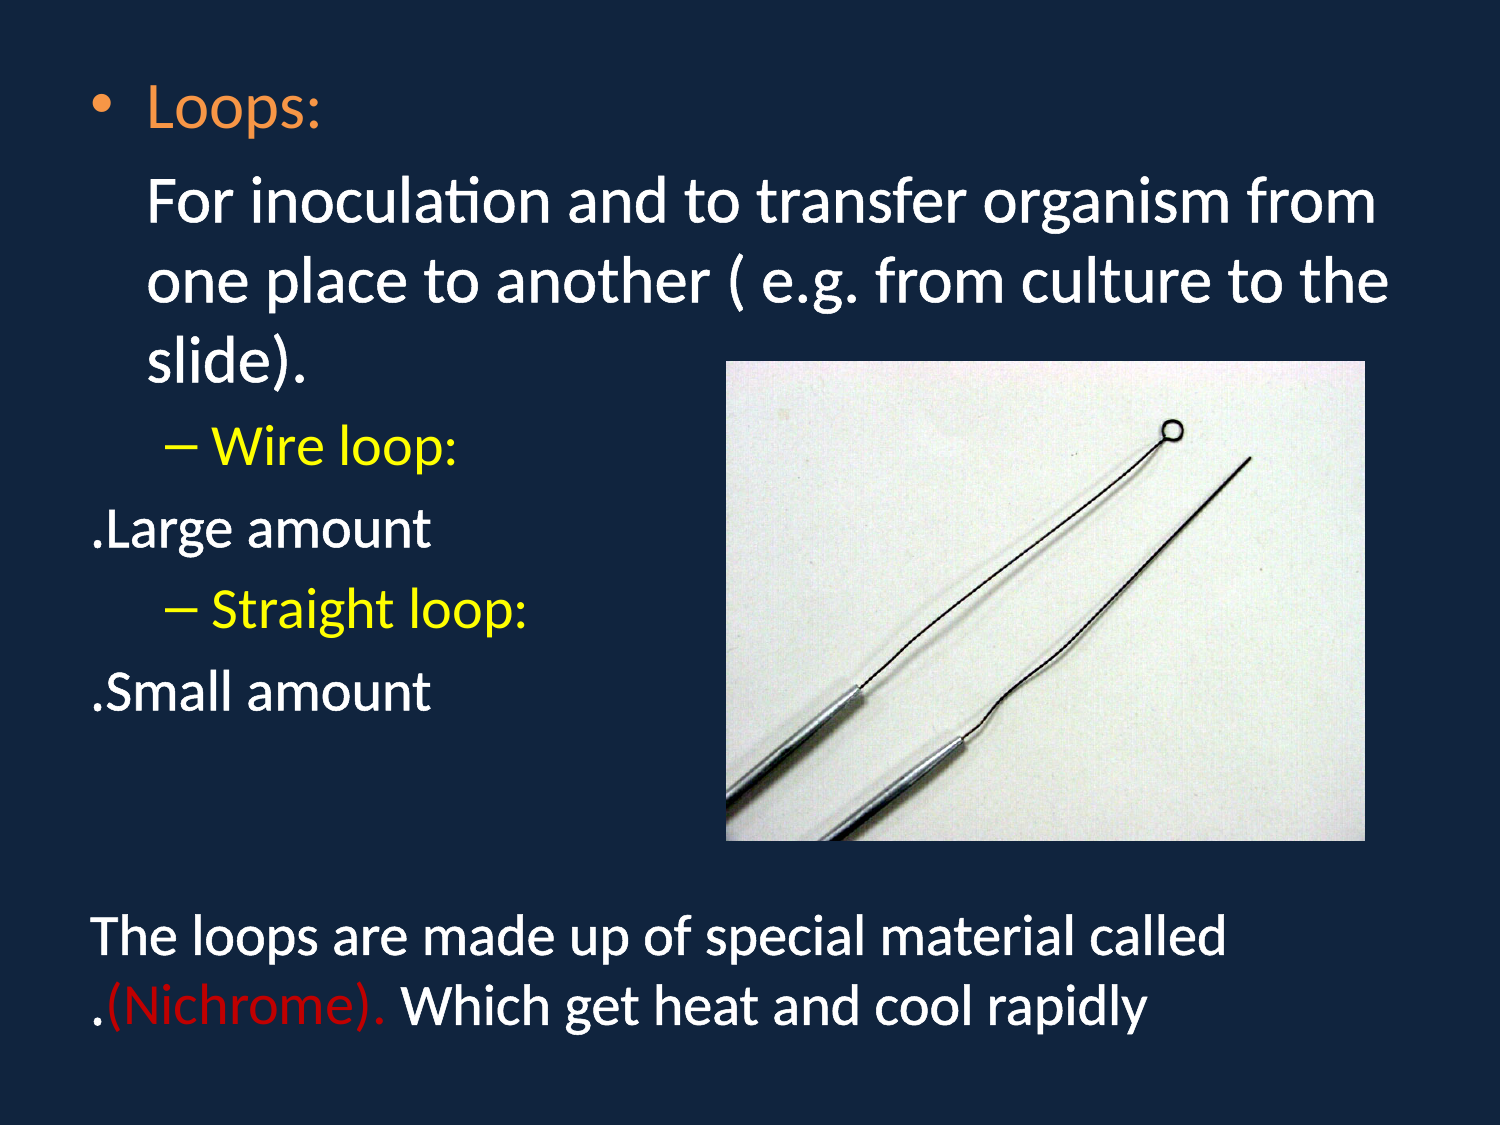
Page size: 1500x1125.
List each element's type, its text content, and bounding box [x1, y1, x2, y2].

list Loops: For inoculation and to transfer organism from one place to another ( e.g. from culture to the slide). Wire loop: Large amount. Straight loop: Small amount. The loops are made up of special material called (Nichrome). Which get heat and cool rapidly. [75, 54, 1425, 1094]
picture [726, 361, 1365, 841]
